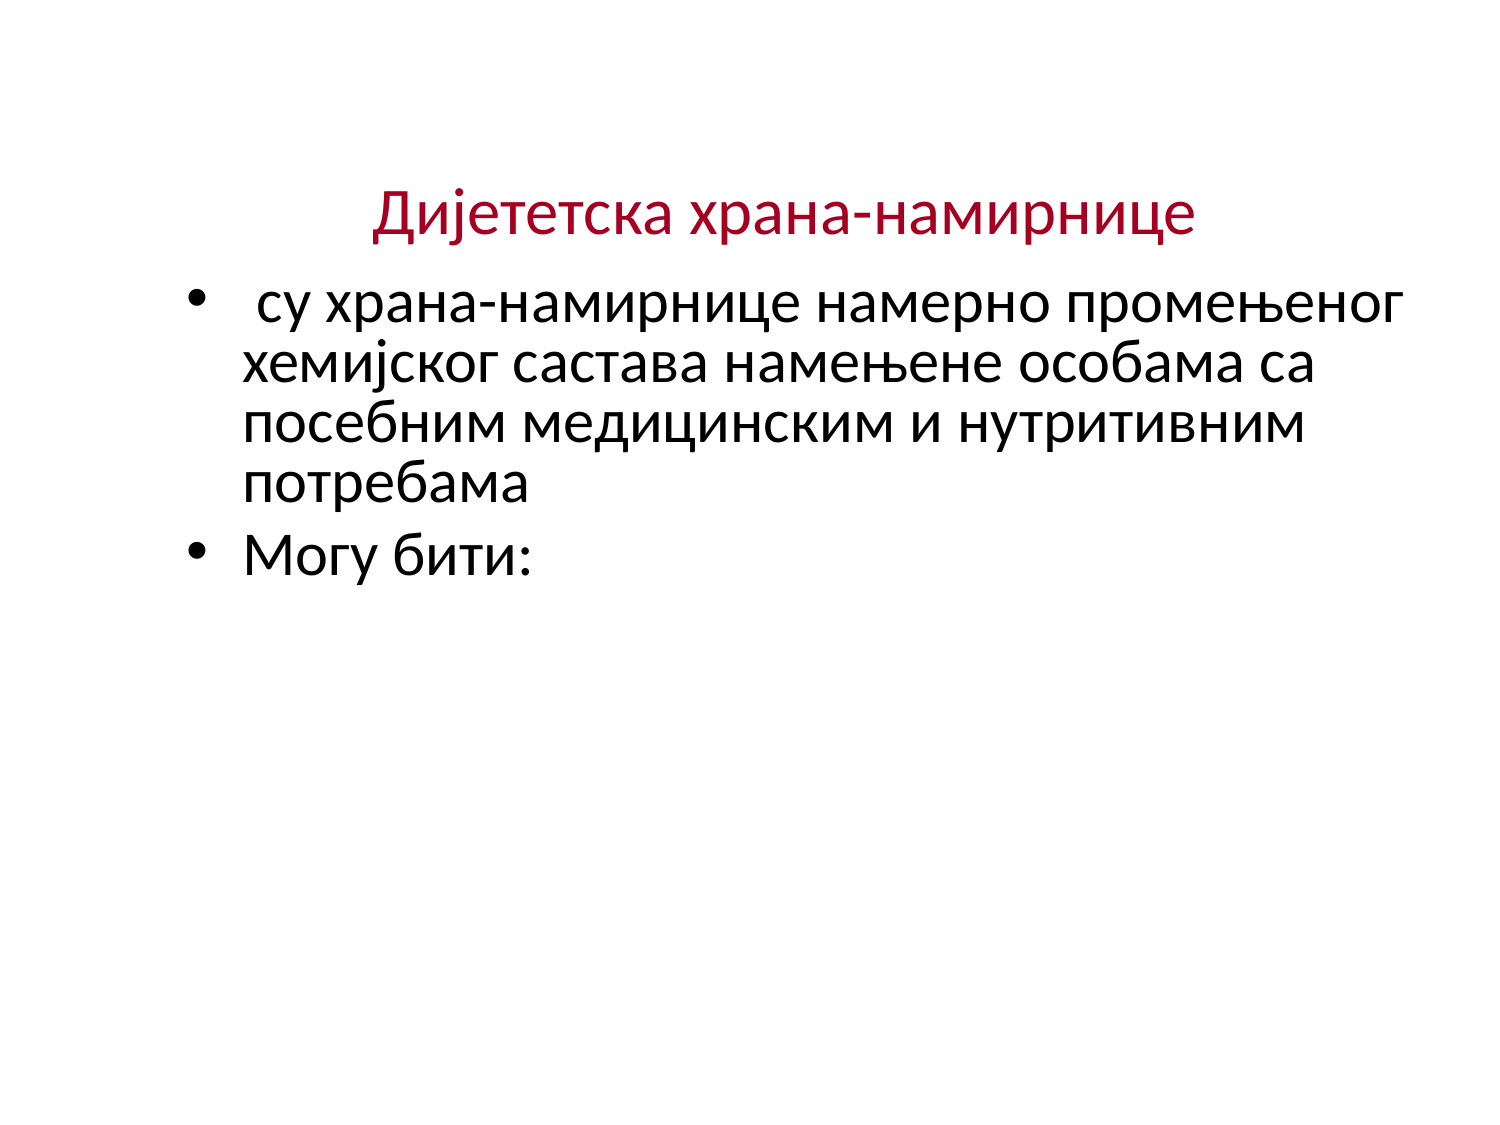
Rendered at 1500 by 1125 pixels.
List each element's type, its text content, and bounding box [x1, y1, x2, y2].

title Дијететска храна-намирнице [147, 148, 1423, 266]
list су храна-намирнице намерно промењеног хемијског састава намењене особама са посебним медицинским и нутритивним потребама Могу бити: [171, 267, 1450, 1020]
